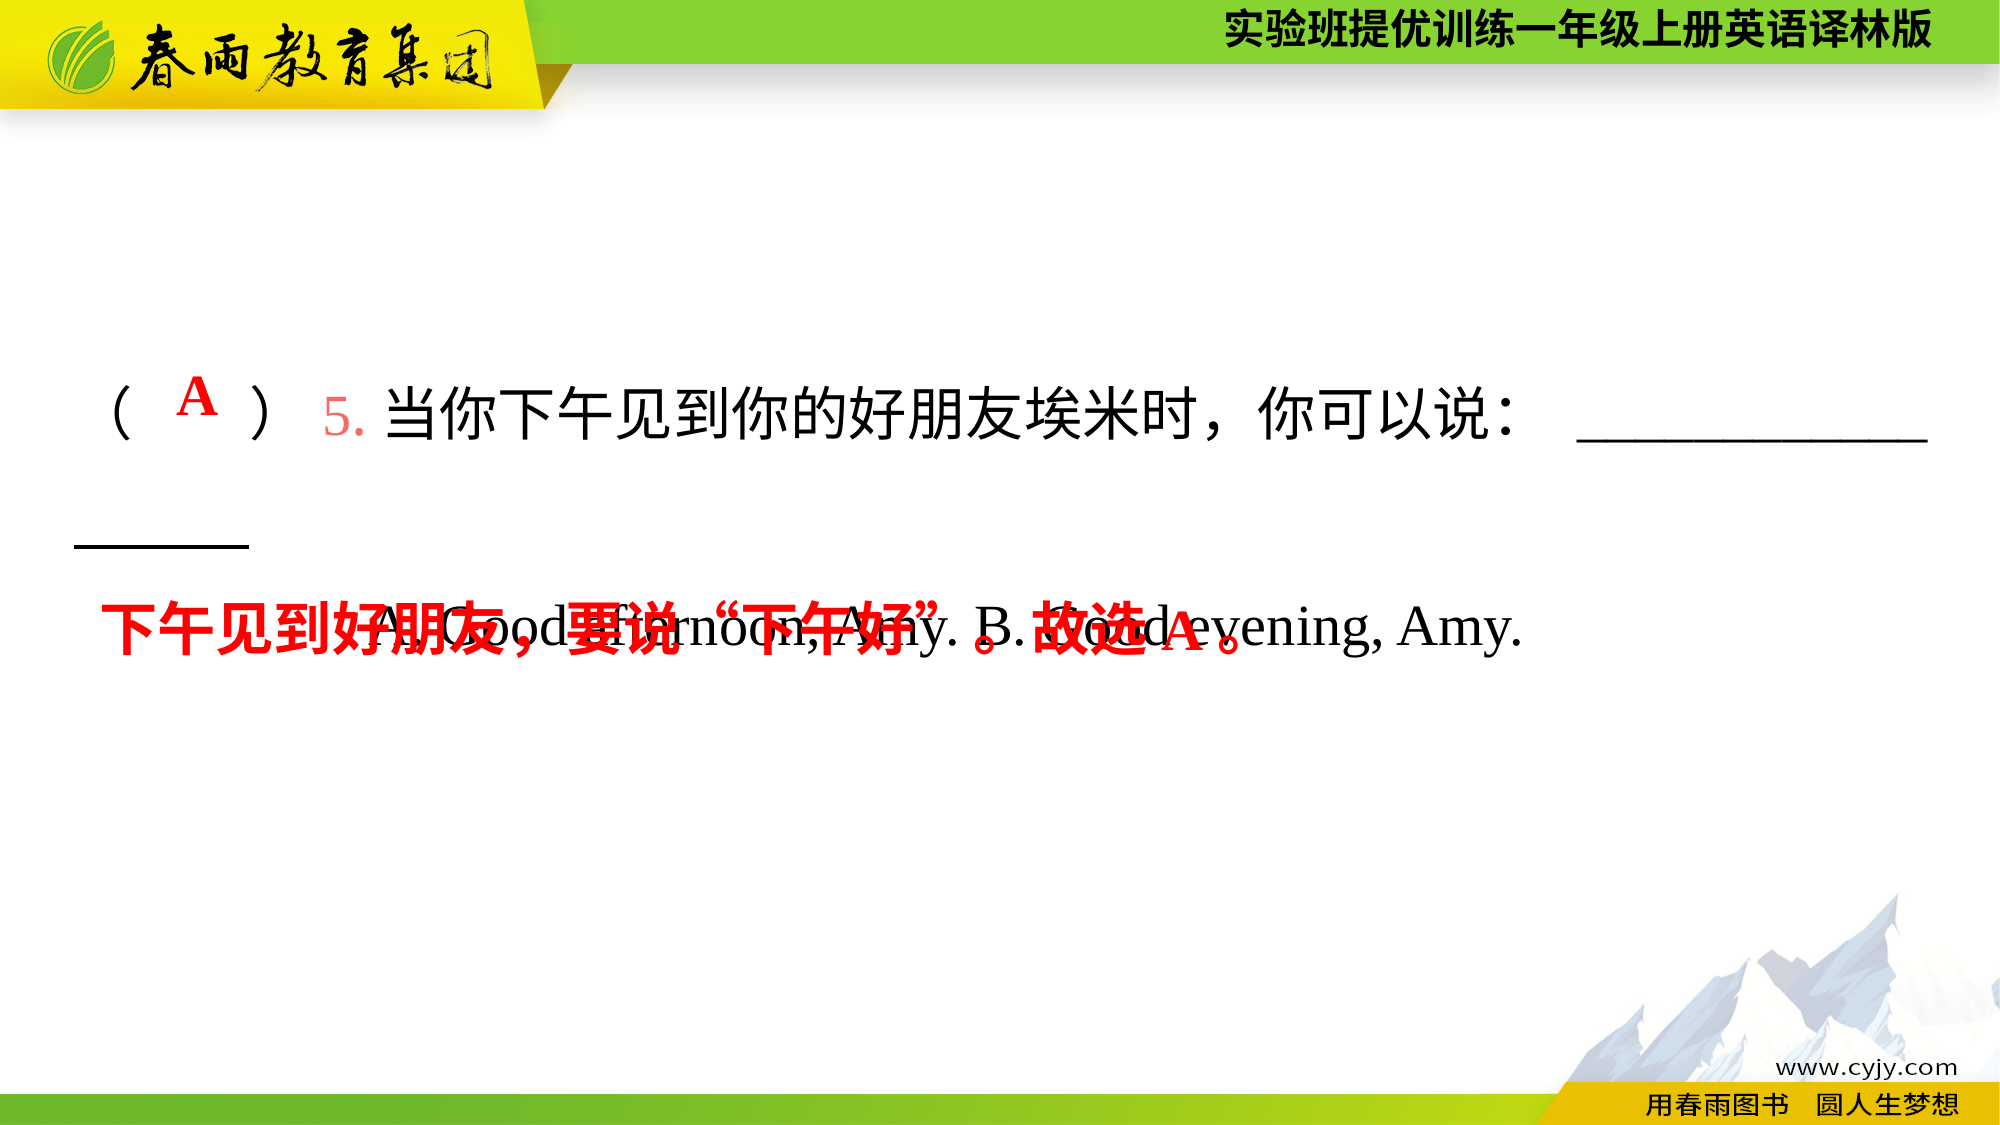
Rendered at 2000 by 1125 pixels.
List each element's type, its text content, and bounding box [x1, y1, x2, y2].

text_box A [161, 349, 234, 435]
text_box 下午见到好朋友，要说“下午好”。故选A。 [84, 549, 1969, 670]
list （ ）5.当你下午见到你的好朋友埃米时，你可以说： ____________ A. Good afternoon, Amy. B. Good evening, Amy. [59, 335, 1944, 563]
picture [0, 0, 2000, 1125]
